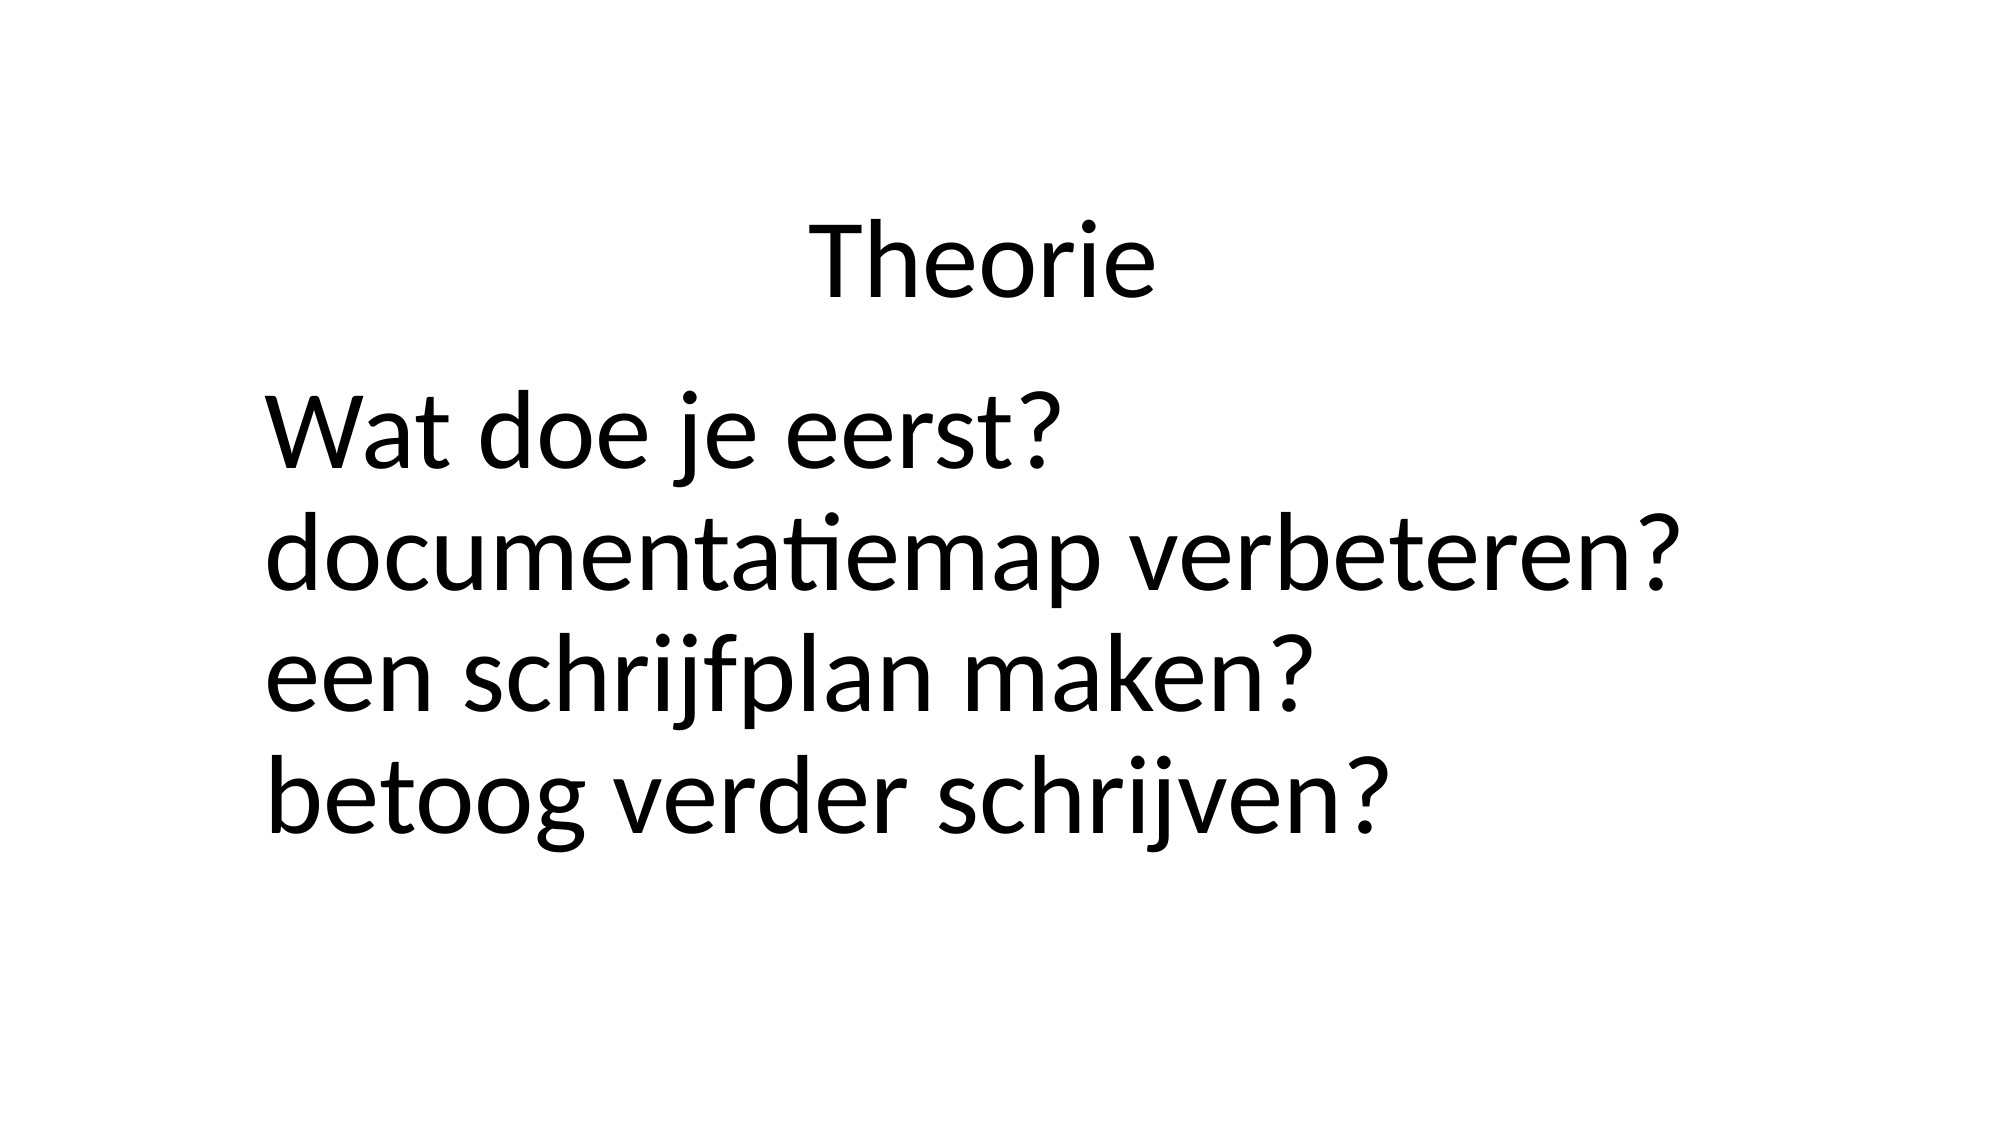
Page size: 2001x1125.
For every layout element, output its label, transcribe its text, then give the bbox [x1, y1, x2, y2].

subtitle Wat doe je eerst? documentatiemap verbeteren? een schrijfplan maken? betoog verder schrijven? [249, 364, 1782, 863]
title Theorie [249, 184, 1769, 330]
